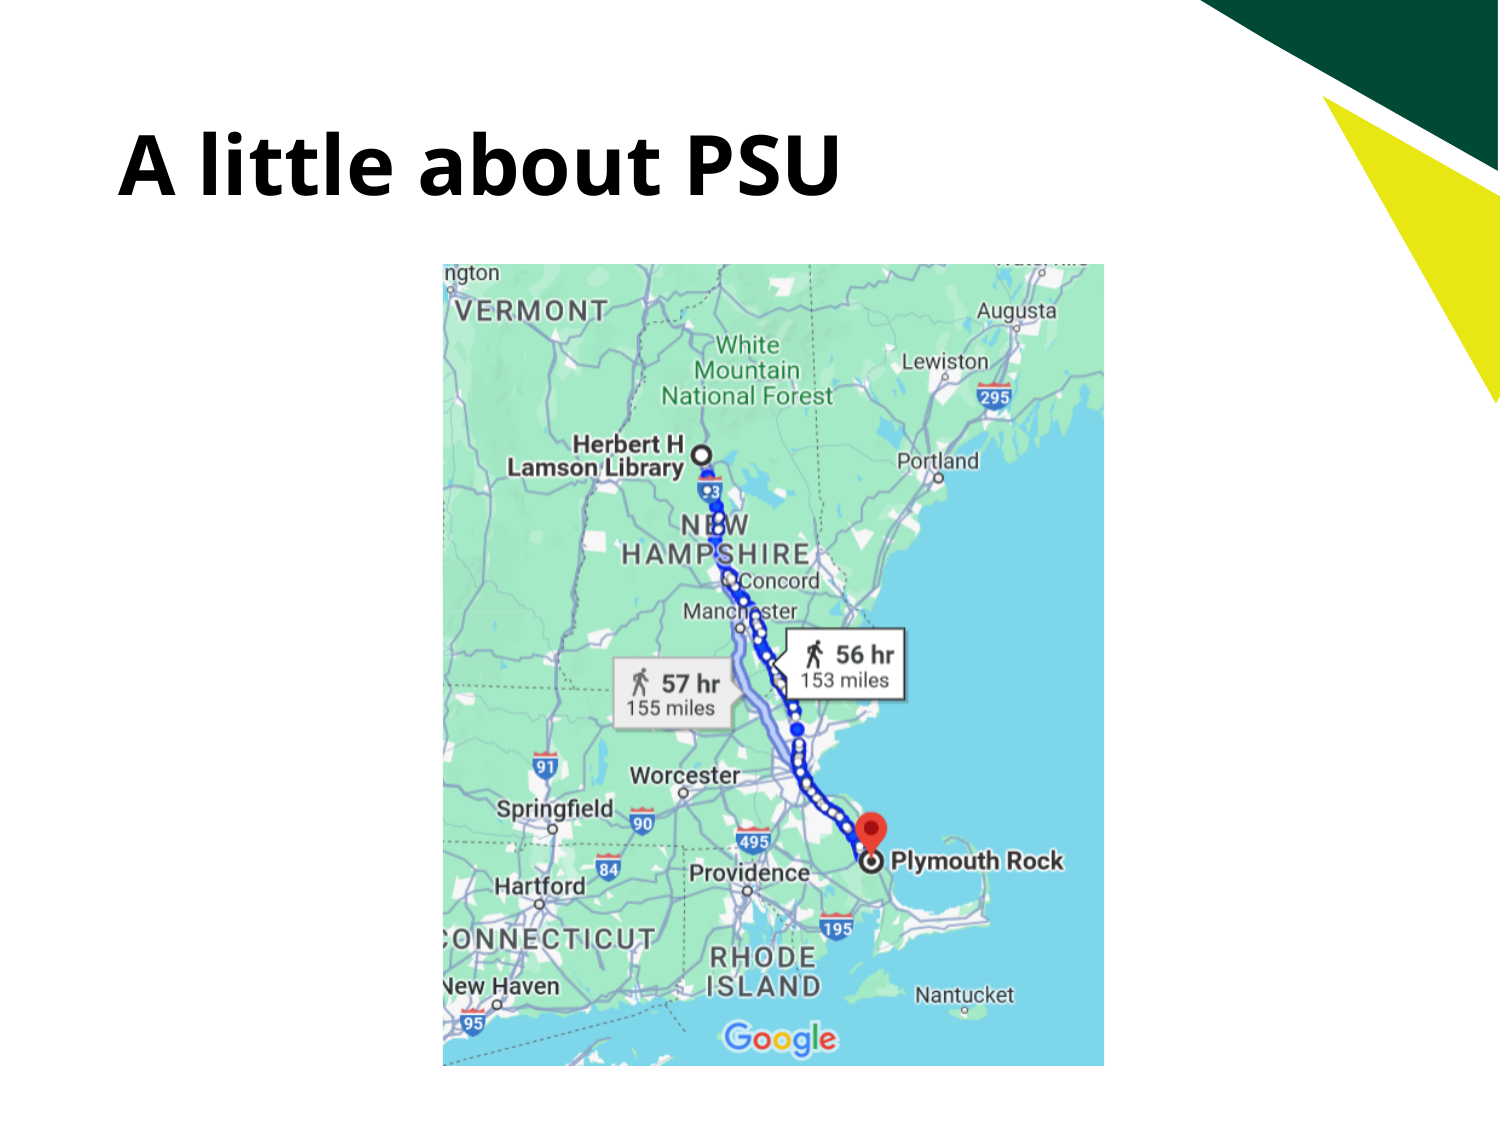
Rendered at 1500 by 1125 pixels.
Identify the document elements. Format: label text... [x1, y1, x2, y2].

title A little about PSU [103, 59, 1397, 278]
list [442, 264, 1105, 1066]
